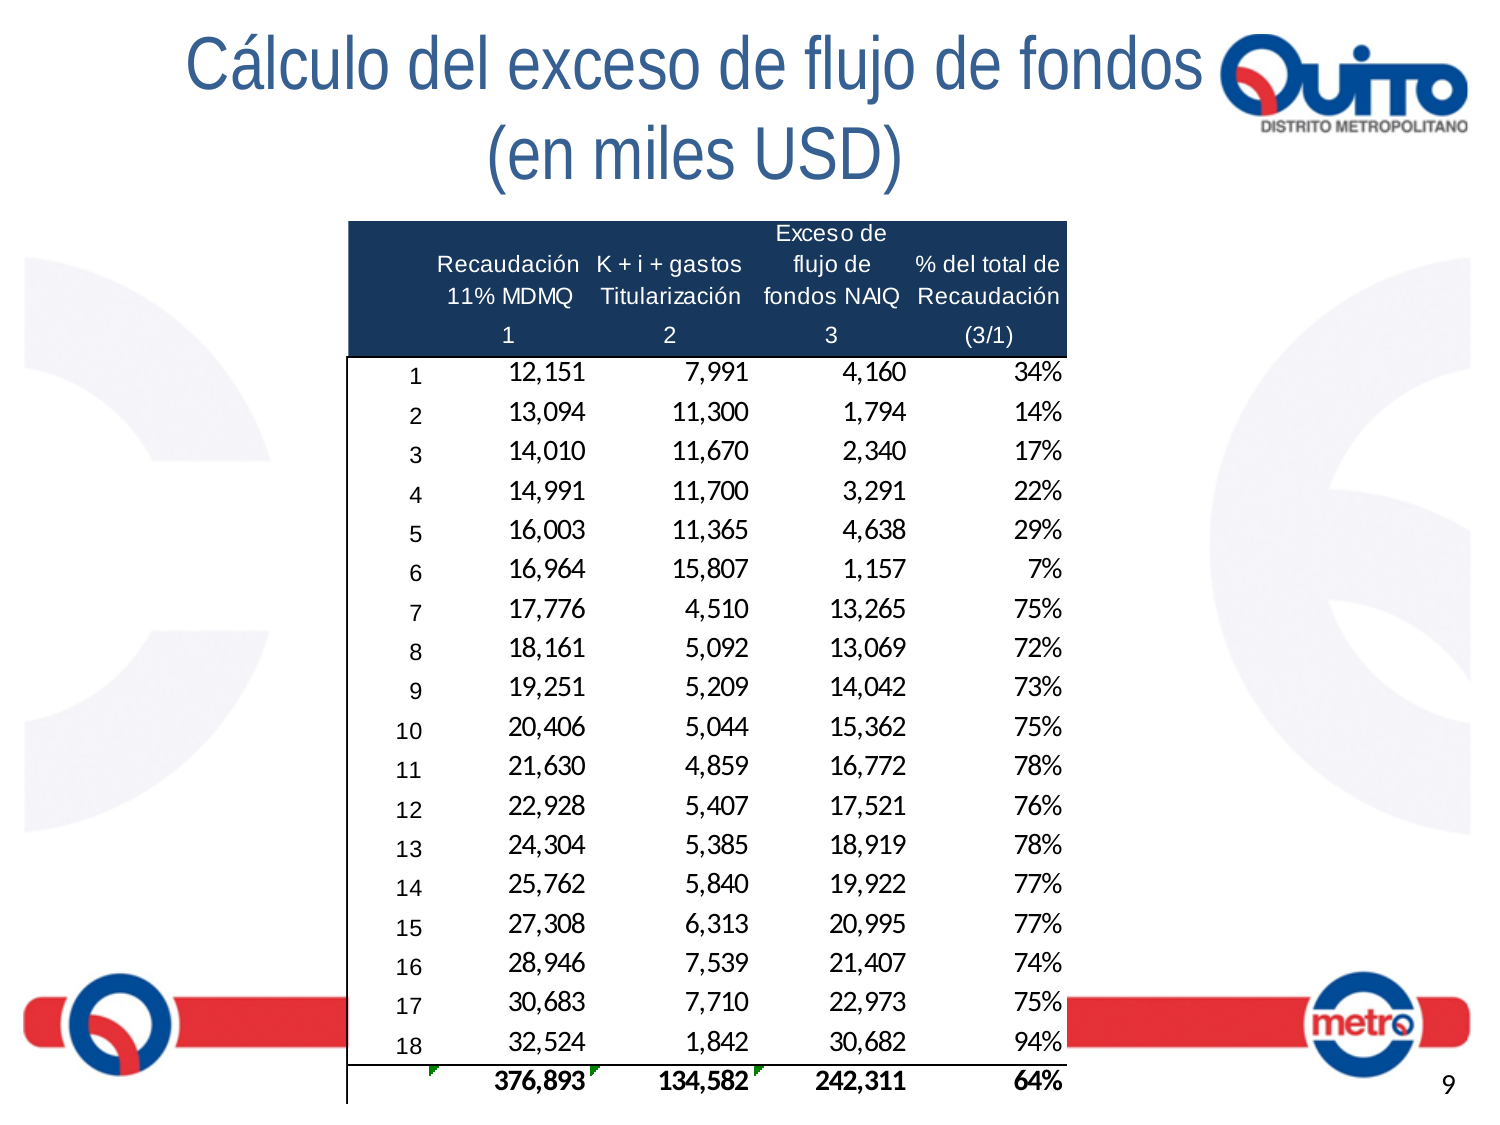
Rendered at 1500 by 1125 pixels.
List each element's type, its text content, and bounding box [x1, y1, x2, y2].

slide_number 9 [1120, 1057, 1471, 1118]
title Cálculo del exceso de flujo de fondos (en miles USD) [5, 7, 1386, 195]
picture [23, 34, 1477, 1107]
